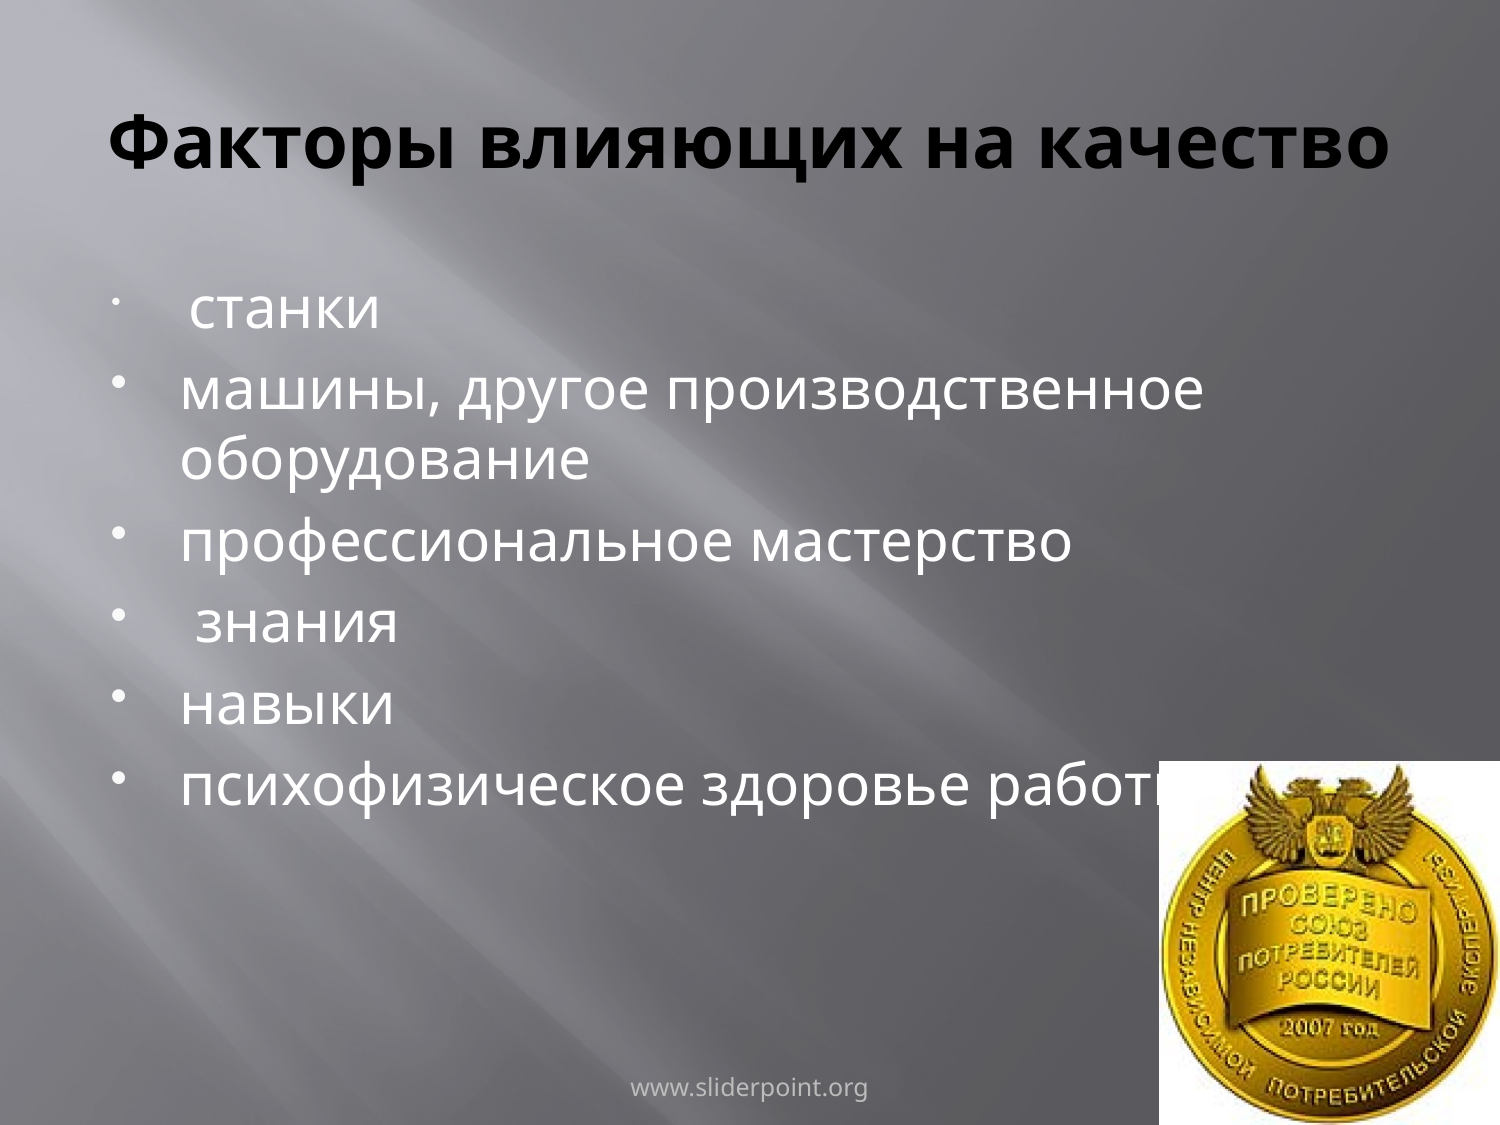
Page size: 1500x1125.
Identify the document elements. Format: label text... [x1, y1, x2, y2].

list станки машины, другое производственное оборудование профессиональное мастерство знания навыки психофизи­ческое здоровье работников [75, 262, 1425, 1035]
footer www.sliderpoint.org [512, 1052, 988, 1113]
picture [1159, 761, 1500, 1125]
title Факторы влияющих на качество [75, 45, 1425, 233]
